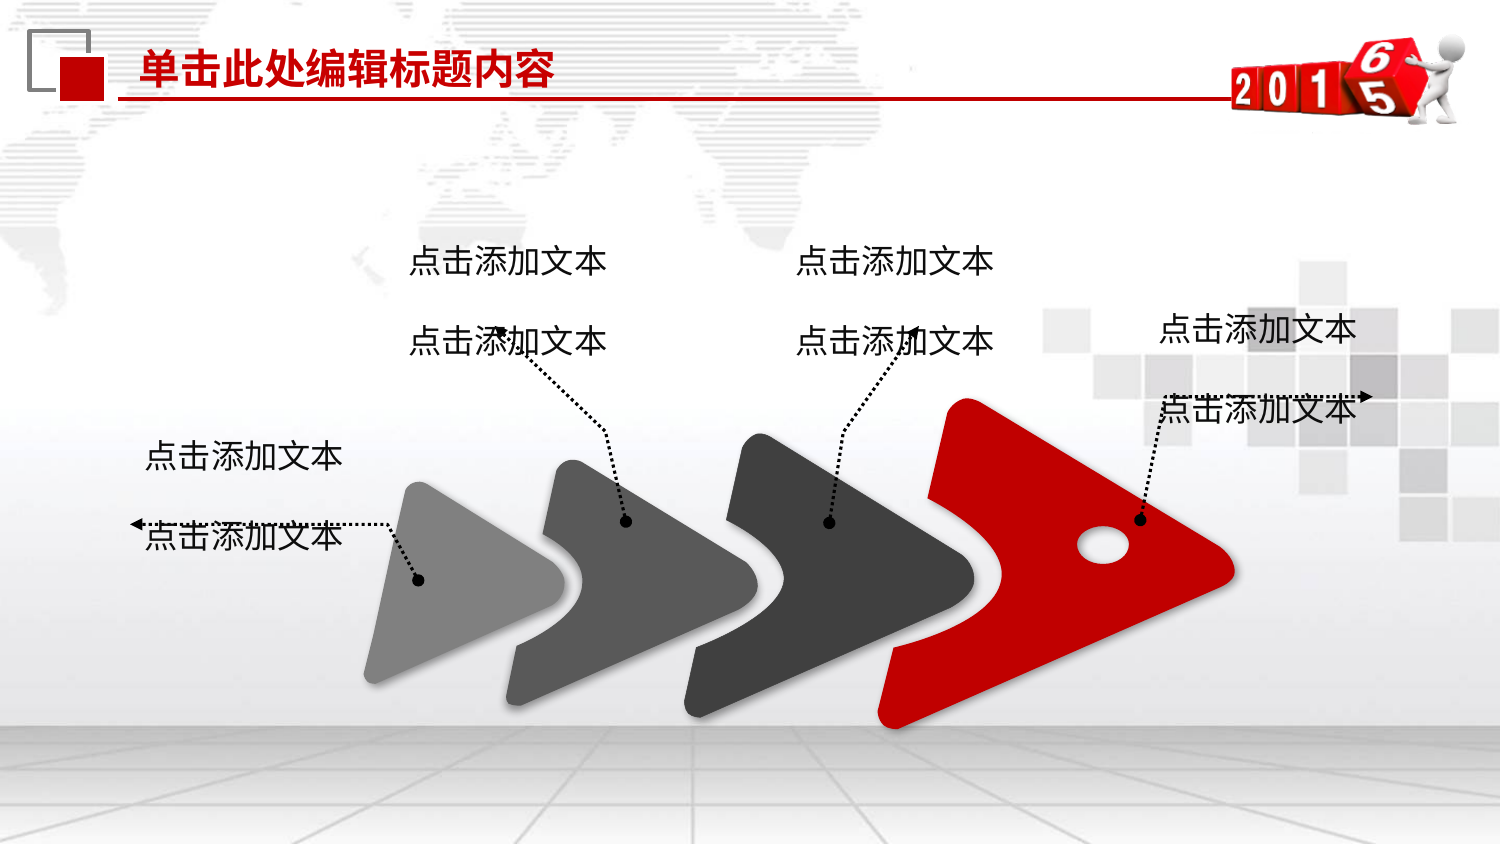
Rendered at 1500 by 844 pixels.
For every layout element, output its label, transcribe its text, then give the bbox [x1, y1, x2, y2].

text_box 单击此处编辑标题内容 [123, 35, 1093, 94]
text_box [682, 431, 977, 720]
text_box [29, 30, 107, 104]
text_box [780, 232, 1014, 524]
picture [0, 0, 1500, 844]
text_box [129, 427, 419, 581]
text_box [393, 232, 627, 522]
text_box [361, 530, 567, 686]
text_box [1140, 300, 1377, 521]
text_box [504, 489, 760, 708]
text_box [875, 422, 1237, 732]
